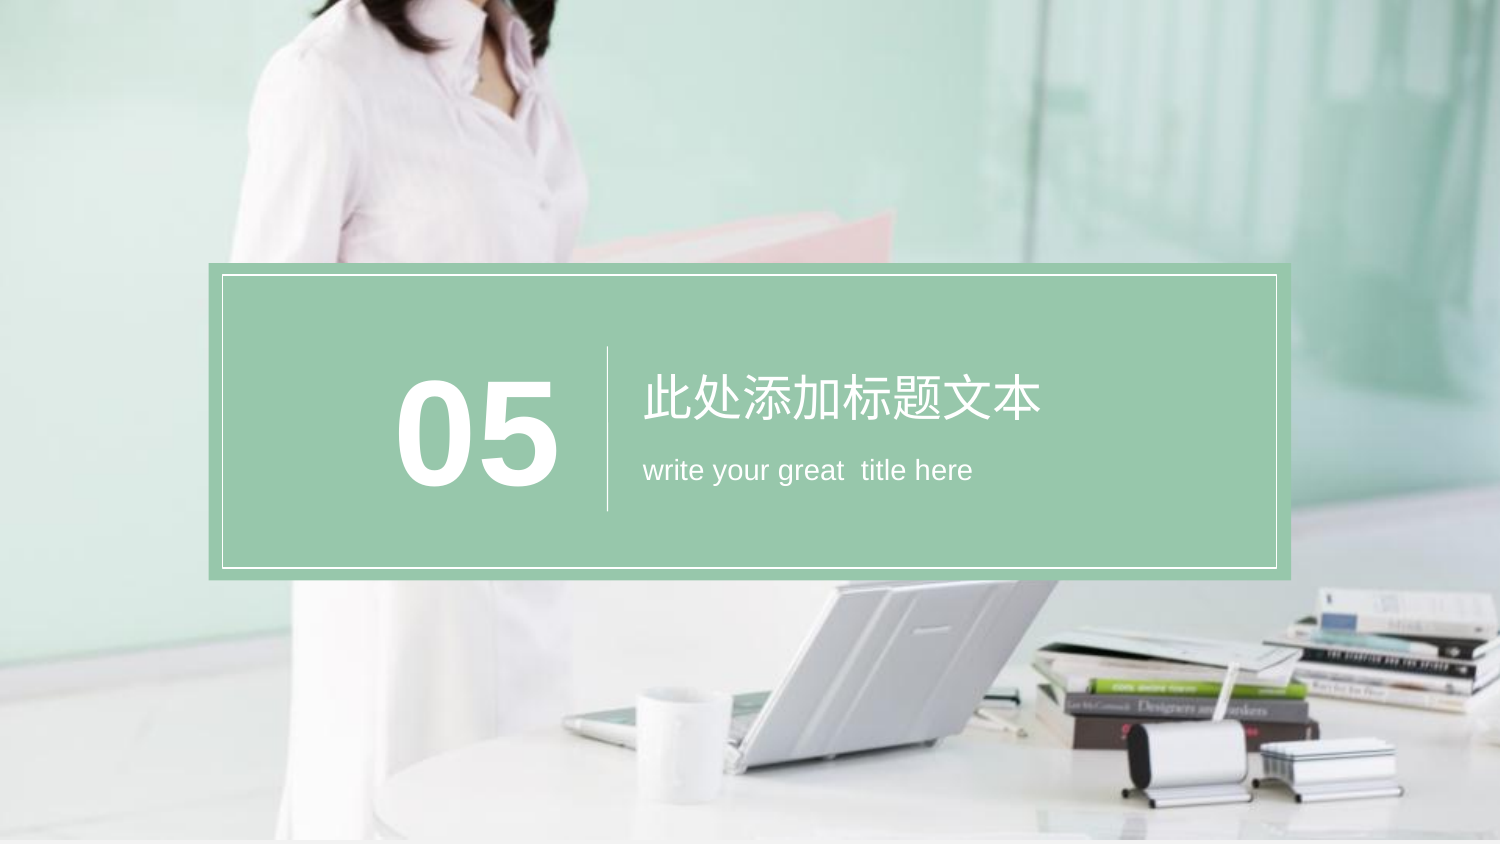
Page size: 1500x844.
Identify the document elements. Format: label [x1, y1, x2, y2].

picture [0, 0, 1500, 841]
text_box [208, 262, 1292, 581]
